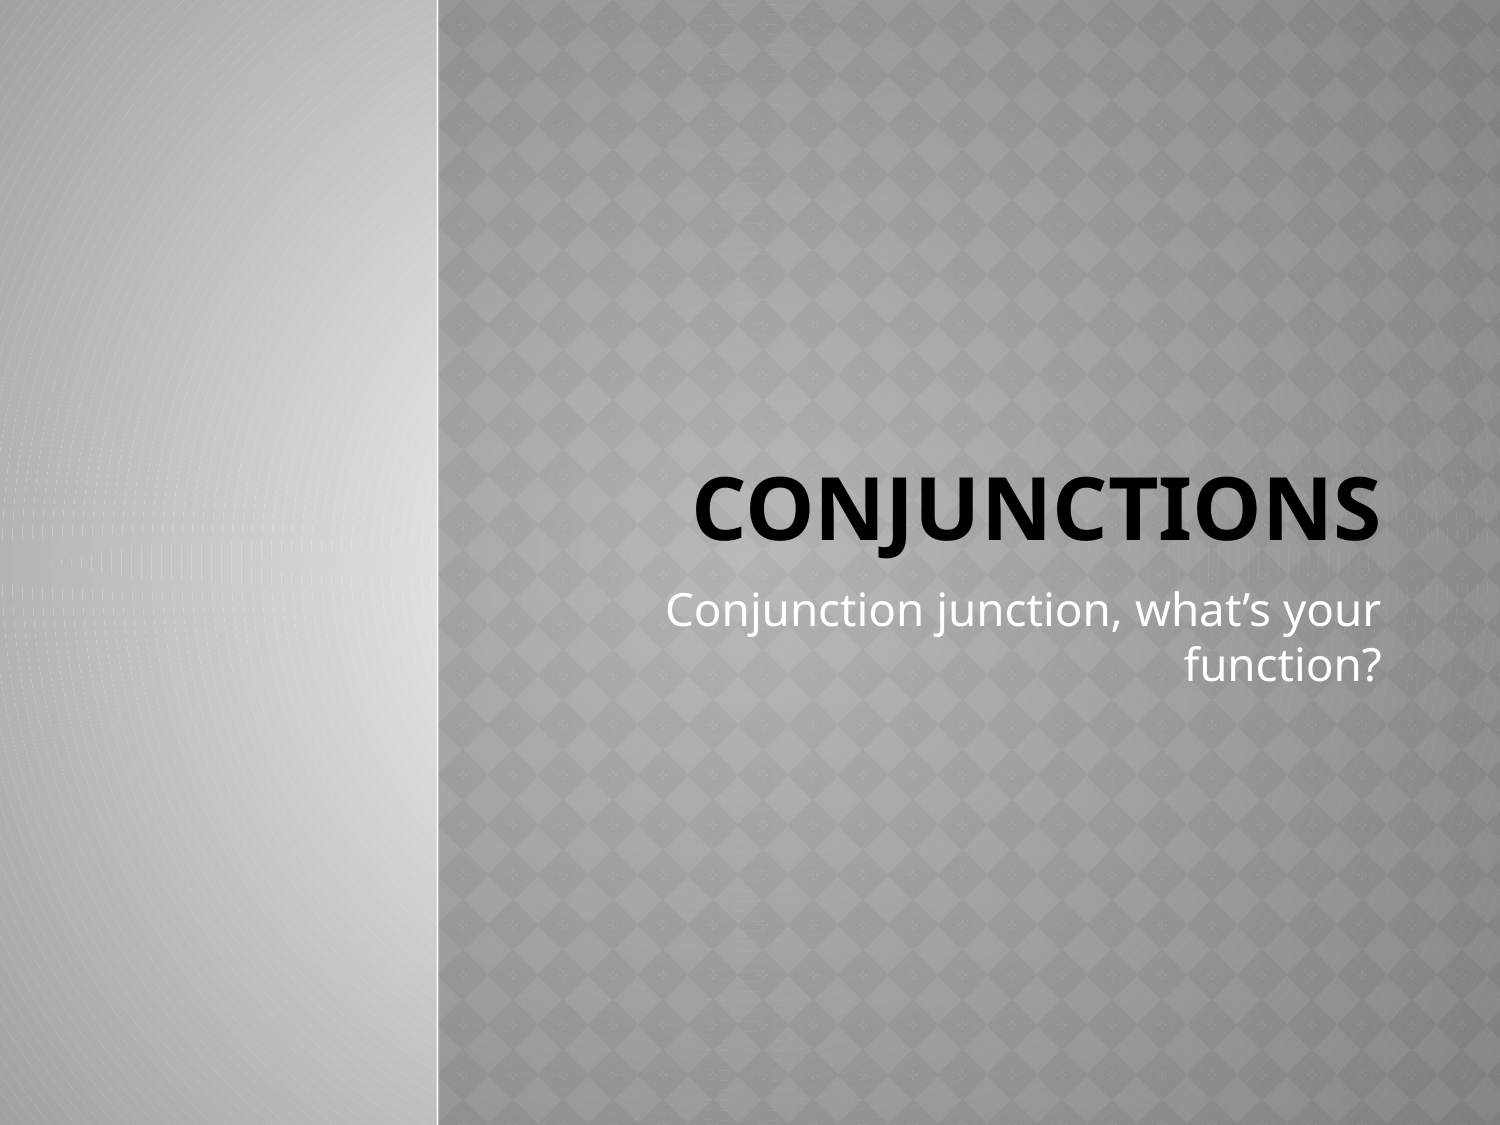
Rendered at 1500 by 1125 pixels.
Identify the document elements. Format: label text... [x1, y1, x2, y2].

title Conjunctions [552, 87, 1390, 558]
subtitle Conjunction junction, what’s your function? [550, 580, 1390, 762]
